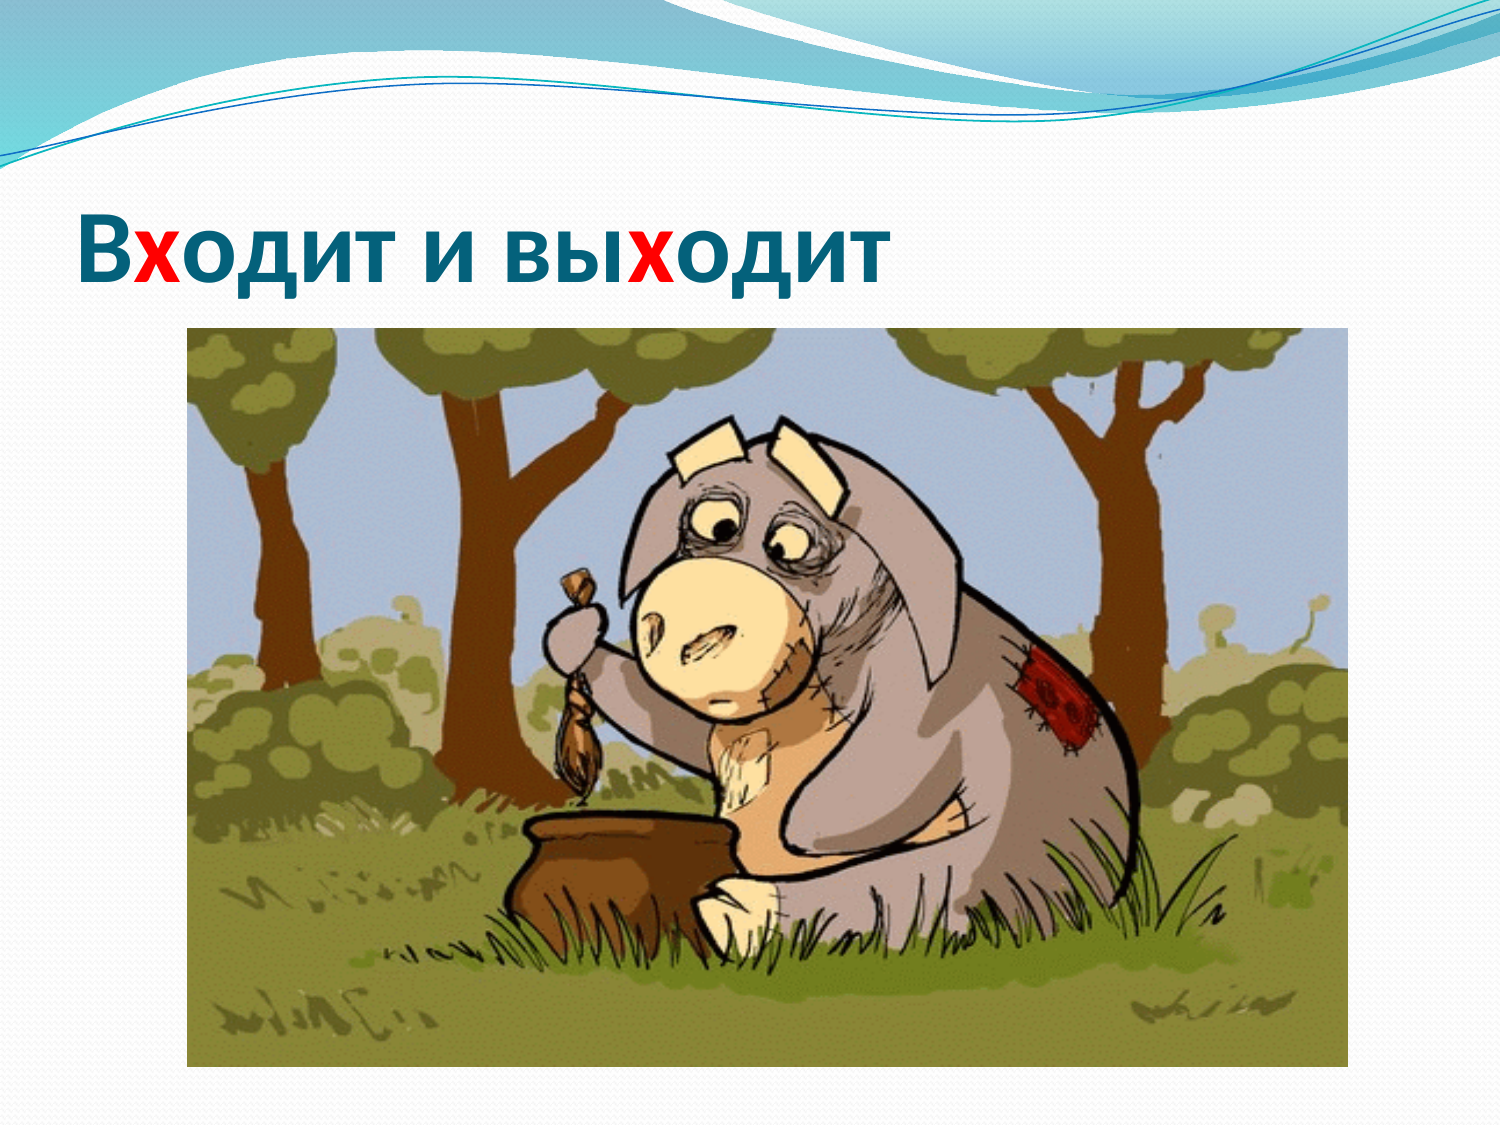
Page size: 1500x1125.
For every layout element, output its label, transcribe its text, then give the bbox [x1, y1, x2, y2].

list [187, 327, 1348, 1067]
title Входит и выходит [75, 115, 1425, 303]
